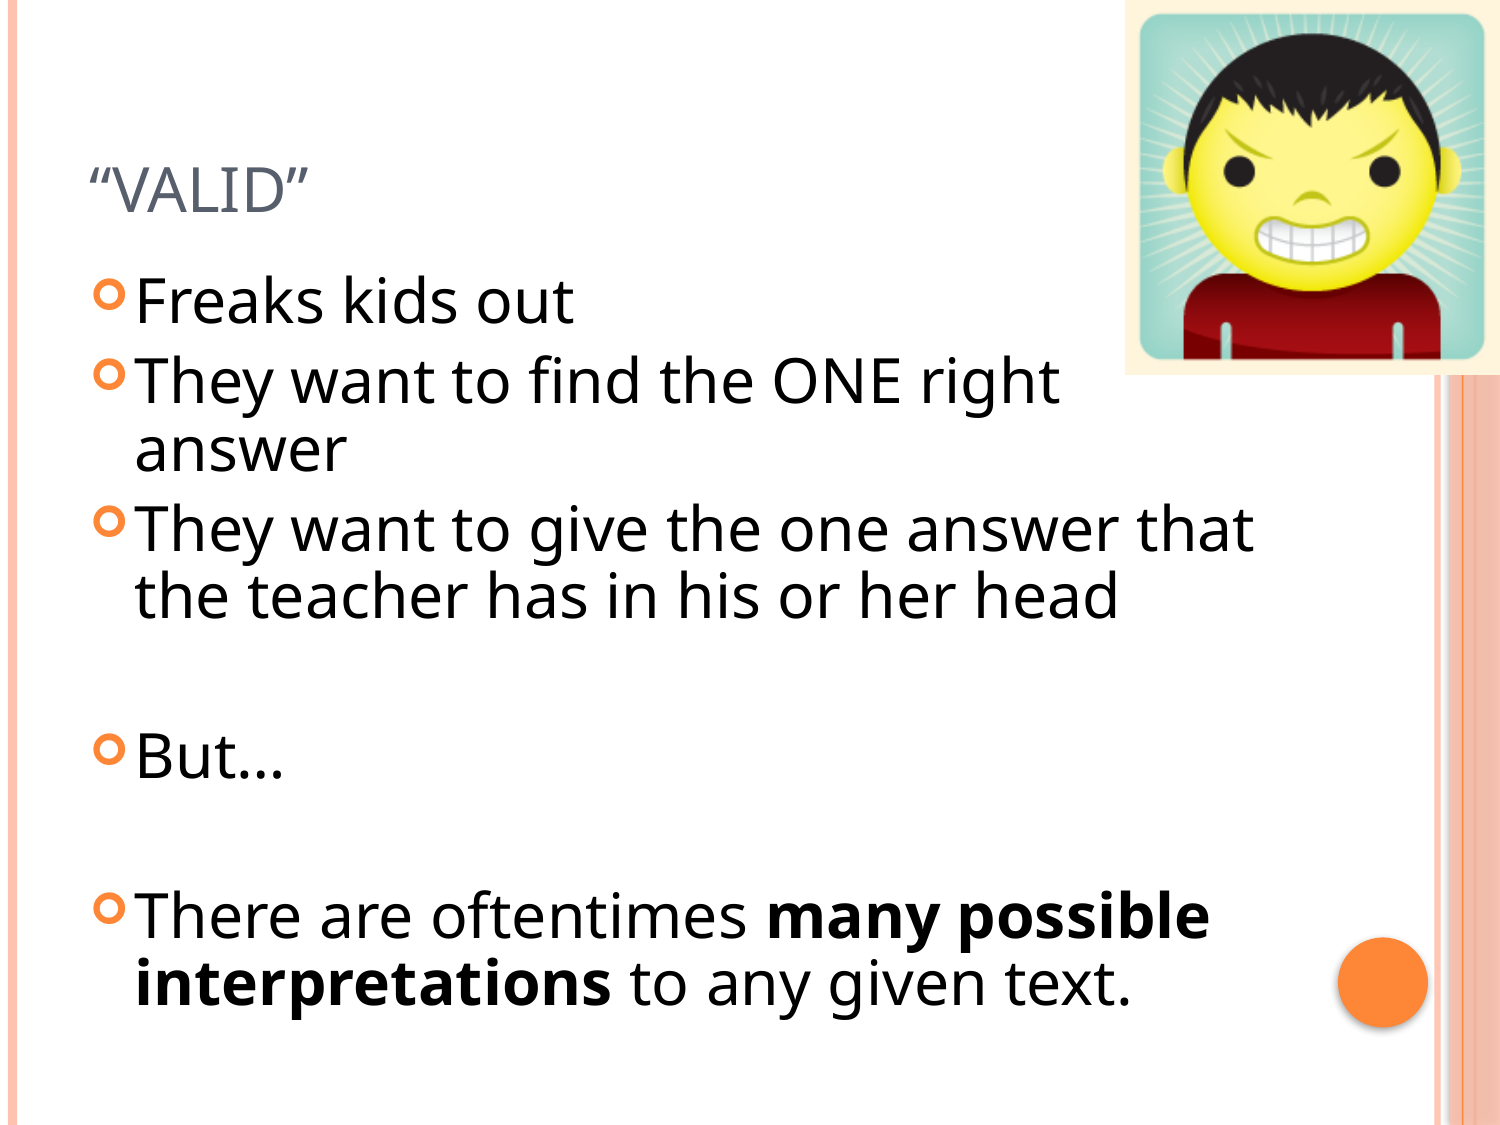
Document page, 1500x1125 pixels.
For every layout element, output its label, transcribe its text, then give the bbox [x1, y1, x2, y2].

picture [1124, 0, 1500, 376]
title “Valid” [75, 45, 1118, 233]
list Freaks kids out They want to find the ONE right answer They want to give the one answer that the teacher has in his or her head But… There are oftentimes many possible interpretations to any given text. [75, 262, 1300, 1062]
